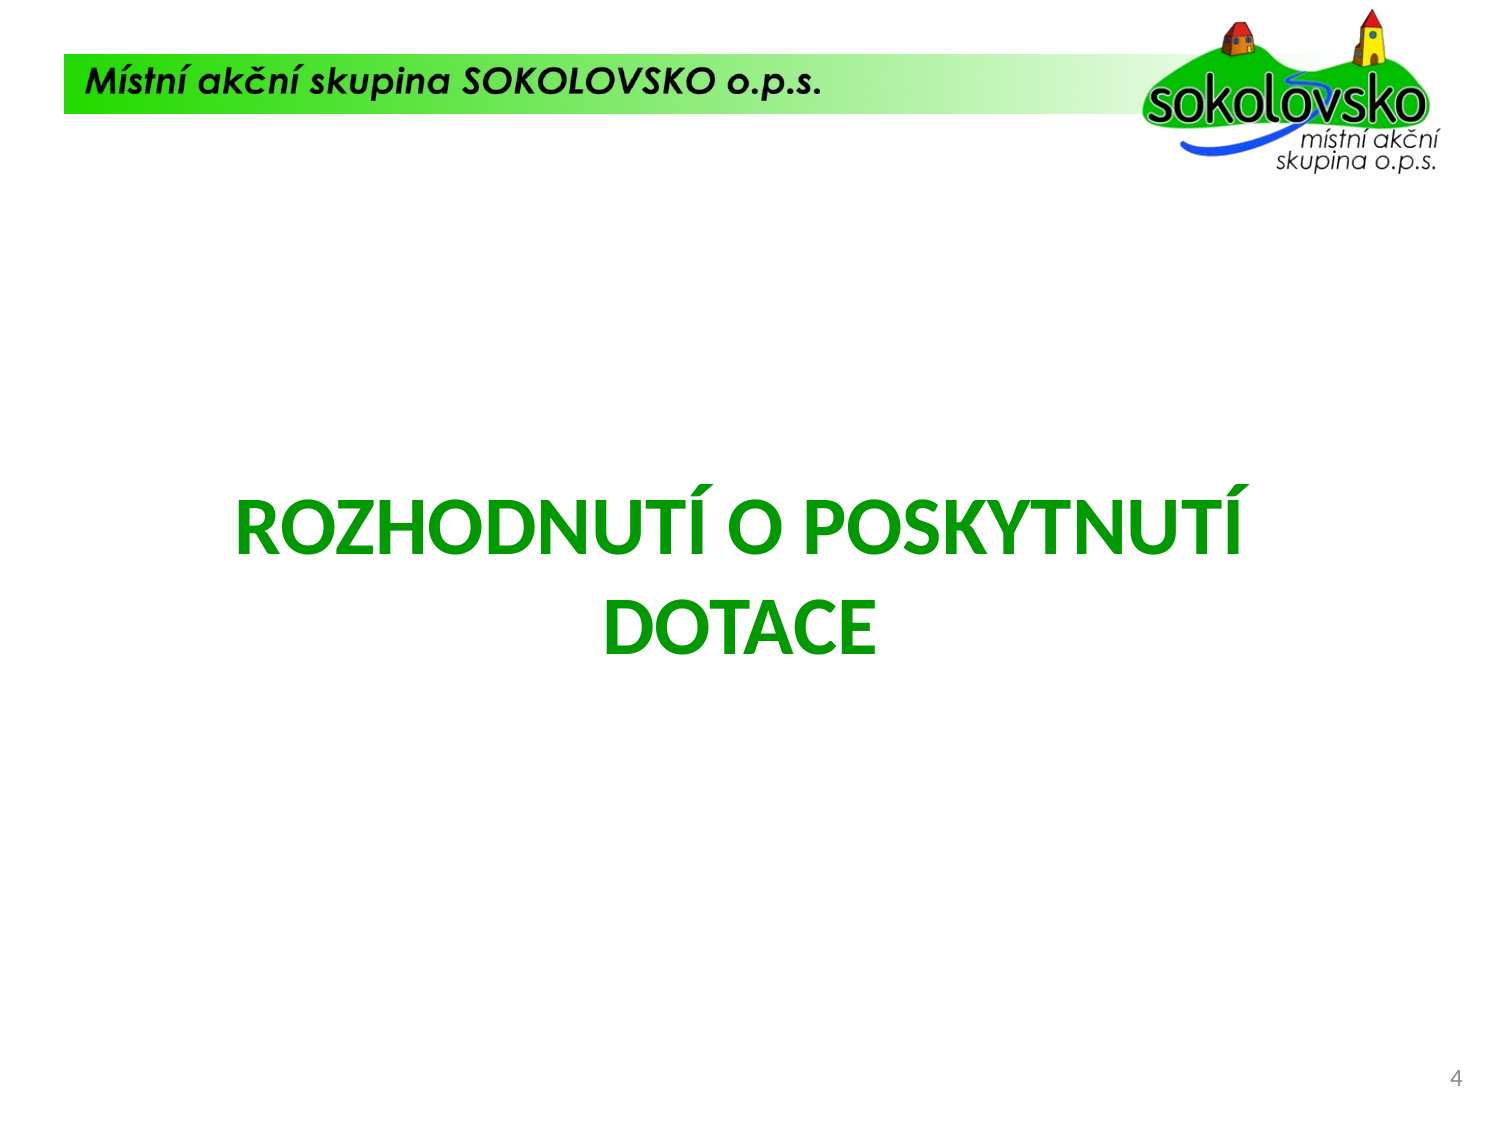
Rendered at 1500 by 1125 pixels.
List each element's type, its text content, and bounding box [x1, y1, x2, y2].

slide_number 4 [1128, 1046, 1478, 1107]
picture [64, 0, 1455, 197]
list ROZHODNUTÍ O POSKYTNUTÍ DOTACE [76, 250, 1404, 1000]
